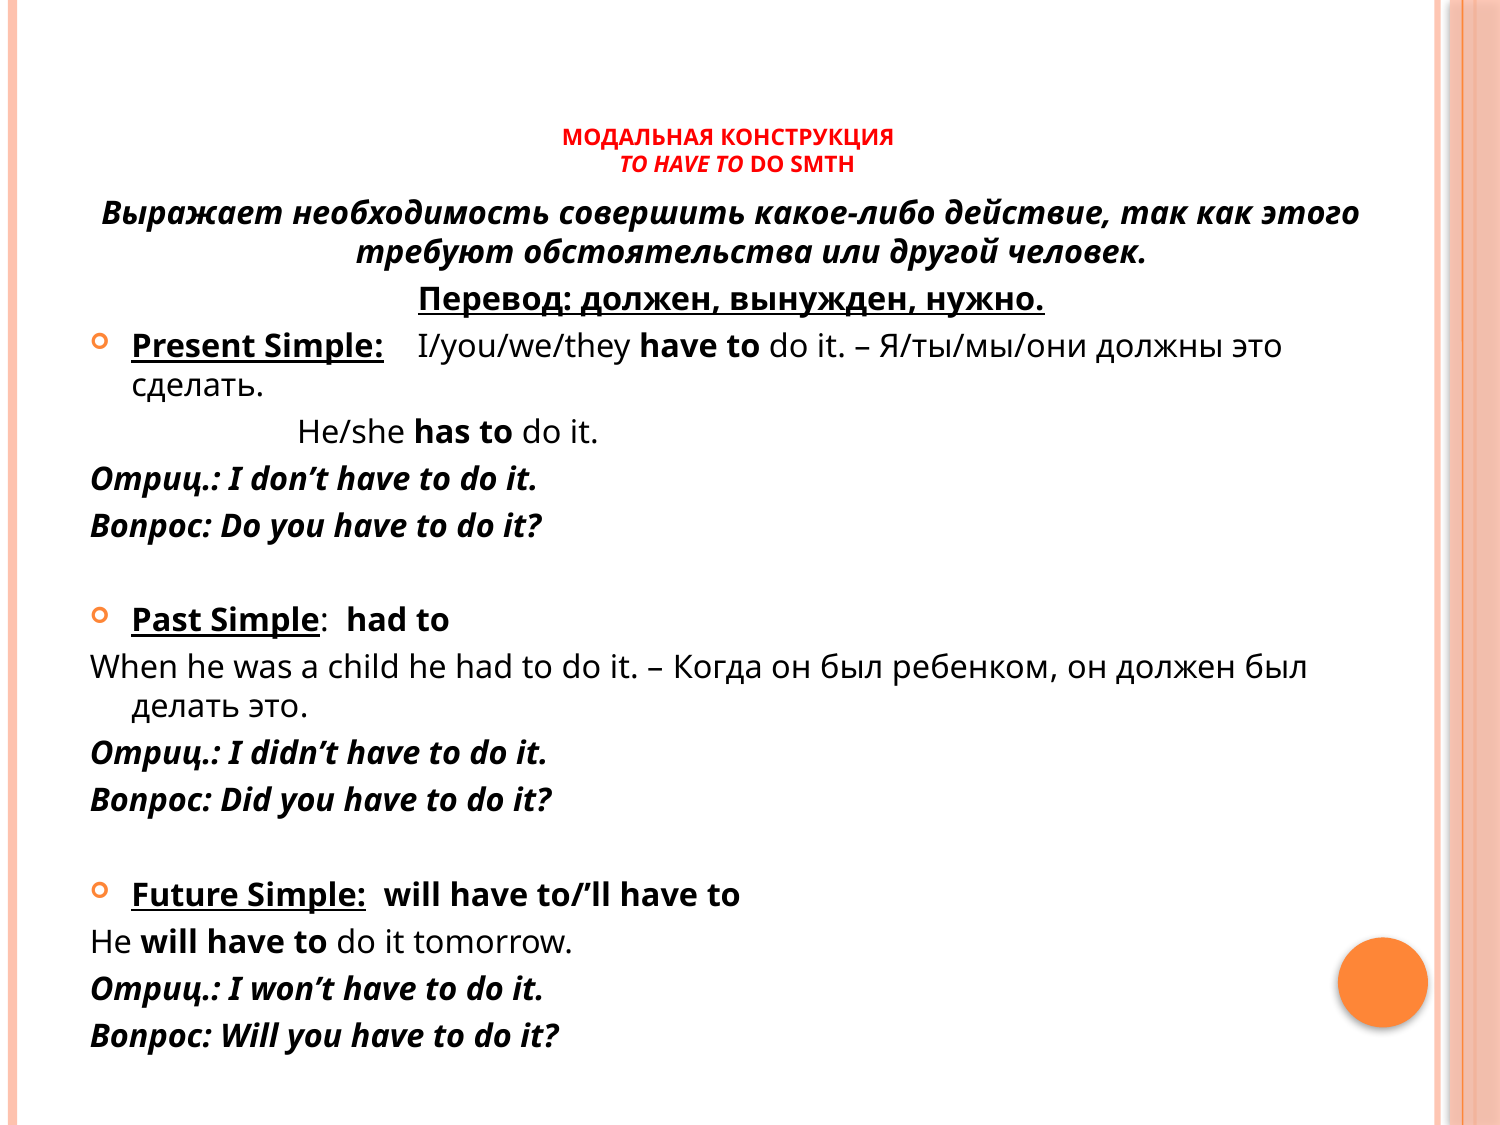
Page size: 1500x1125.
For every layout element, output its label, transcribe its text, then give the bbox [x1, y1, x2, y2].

title Модальная конструкция to have to do smth [75, 90, 1400, 185]
list Выражает необходимость совершить какое-либо действие, так как этого требуют обстоятельства или другой человек. Перевод: должен, вынужден, нужно. Present Simple: I/you/we/they have to do it. – Я/ты/мы/они должны это сделать. He/she has to do it. Отриц.: I don’t have to do it. Вопрос: Do you have to do it? Past Simple: had to When he was a child he had to do it. – Когда он был ребенком, он должен был делать это. Отриц.: I didn’t have to do it. Вопрос: Did you have to do it? Future Simple: will have to/’ll have to He will have to do it tomorrow. Отриц.: I won’t have to do it. Вопрос: Will you have to do it? [75, 184, 1388, 1062]
